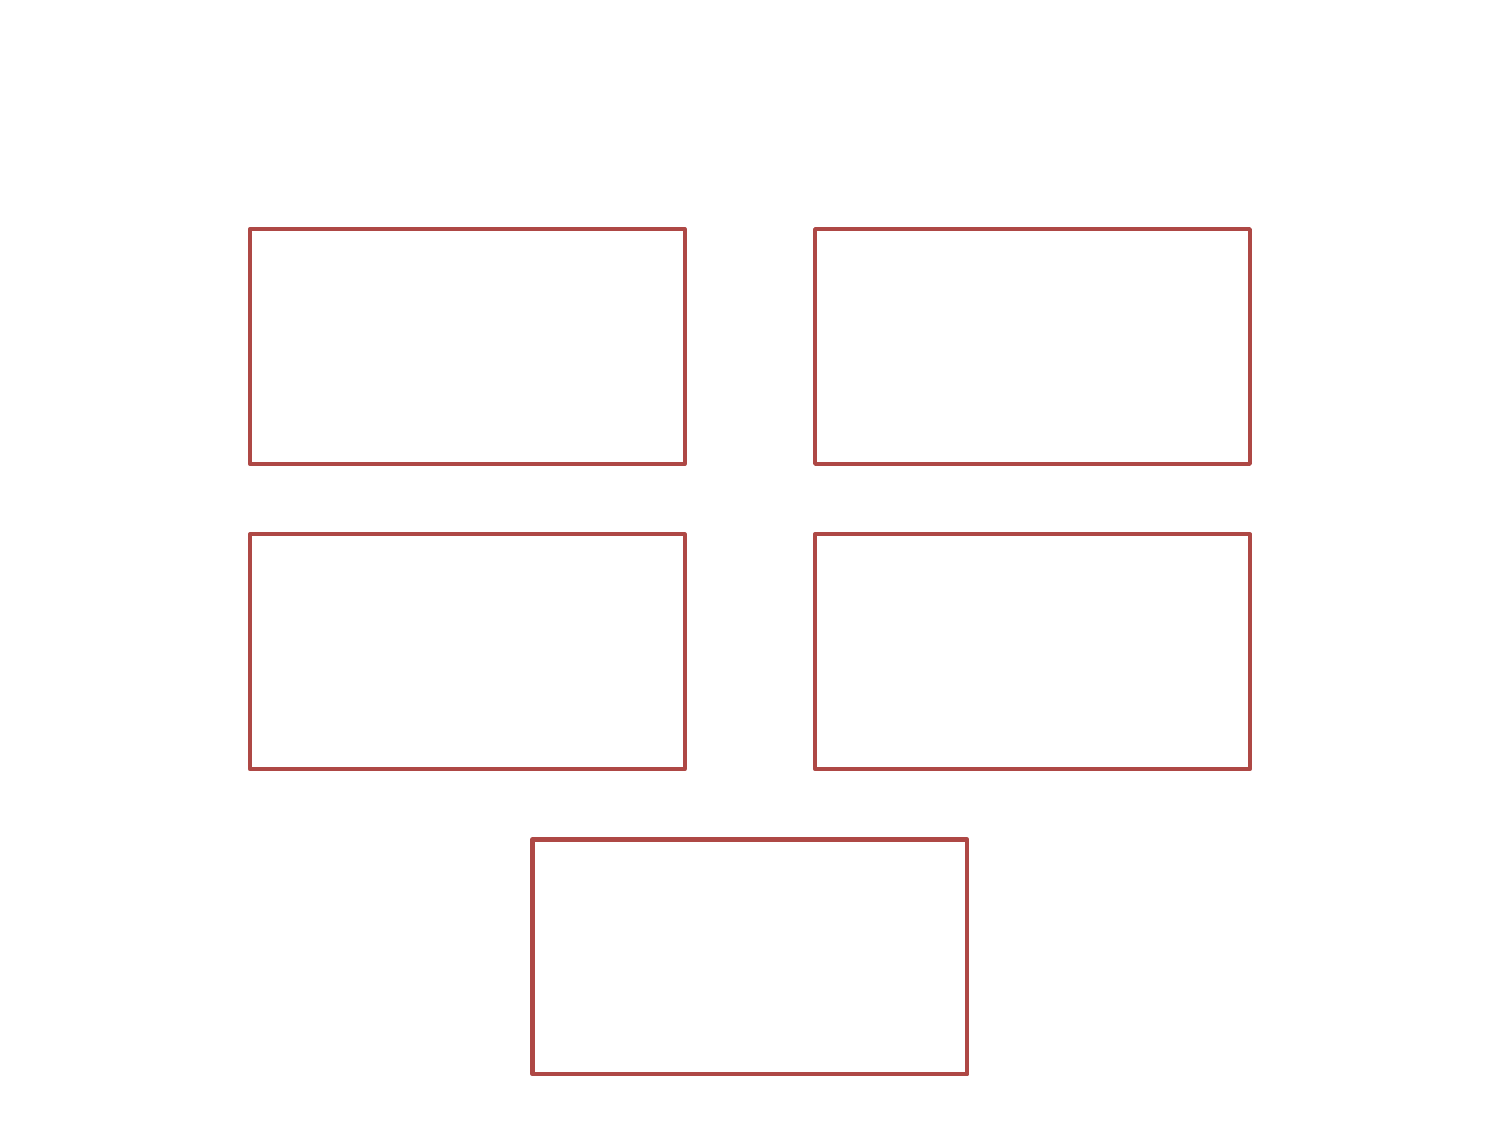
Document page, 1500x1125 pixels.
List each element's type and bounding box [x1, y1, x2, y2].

text_box [249, 228, 1251, 897]
